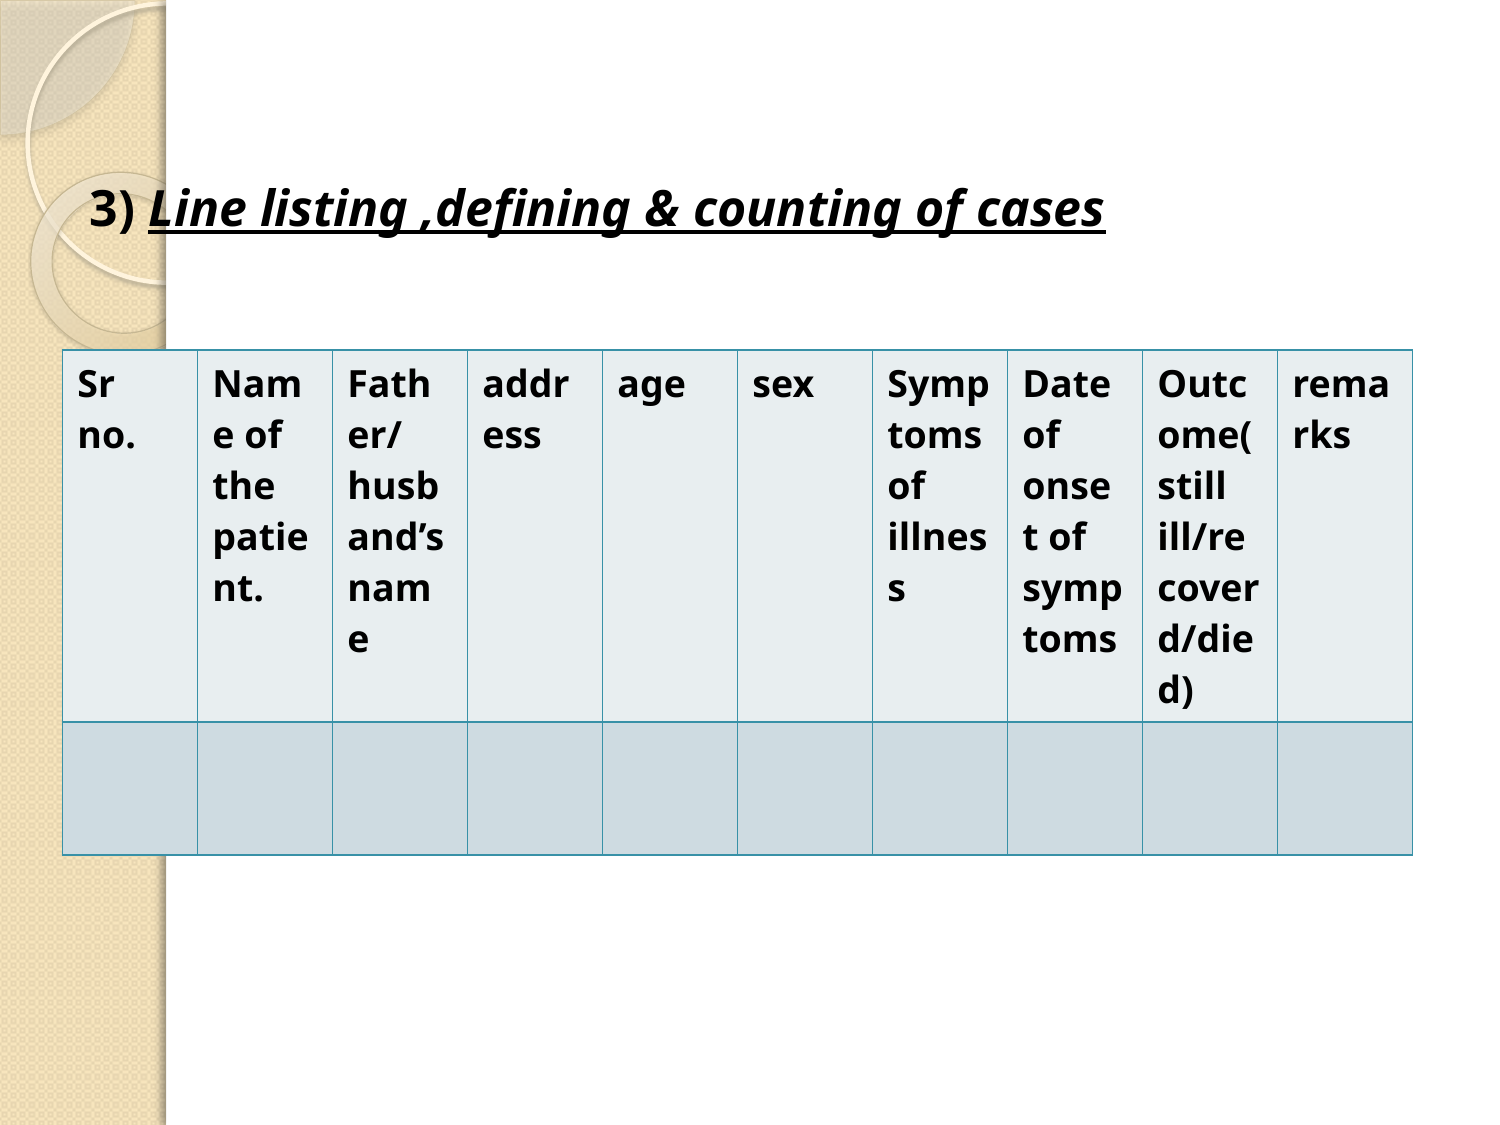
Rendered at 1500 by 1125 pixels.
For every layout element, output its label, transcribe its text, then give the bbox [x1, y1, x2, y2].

table_header remarks [1278, 351, 1412, 721]
table_cell [63, 723, 197, 854]
table_cell [1143, 723, 1277, 854]
table_header age [603, 351, 737, 721]
table_cell [198, 723, 332, 854]
table_cell [468, 723, 602, 854]
table_header Sr no. [63, 351, 197, 721]
table_header Date of onset of symptoms [1008, 351, 1142, 721]
title 3) Line listing ,defining & counting of cases [75, 112, 1425, 300]
table_cell [1278, 723, 1412, 854]
table_cell [873, 723, 1007, 854]
table_cell [603, 723, 737, 854]
table_header Name of the patient. [198, 351, 332, 721]
table_cell [738, 723, 872, 854]
table_cell [333, 723, 467, 854]
table_header Symptoms of illness [873, 351, 1007, 721]
table_header Outcome(still ill/recoverd/died) [1143, 351, 1277, 721]
table_header address [468, 351, 602, 721]
table_header Father/husband’s name [333, 351, 467, 721]
table_cell [1008, 723, 1142, 854]
table_header sex [738, 351, 872, 721]
